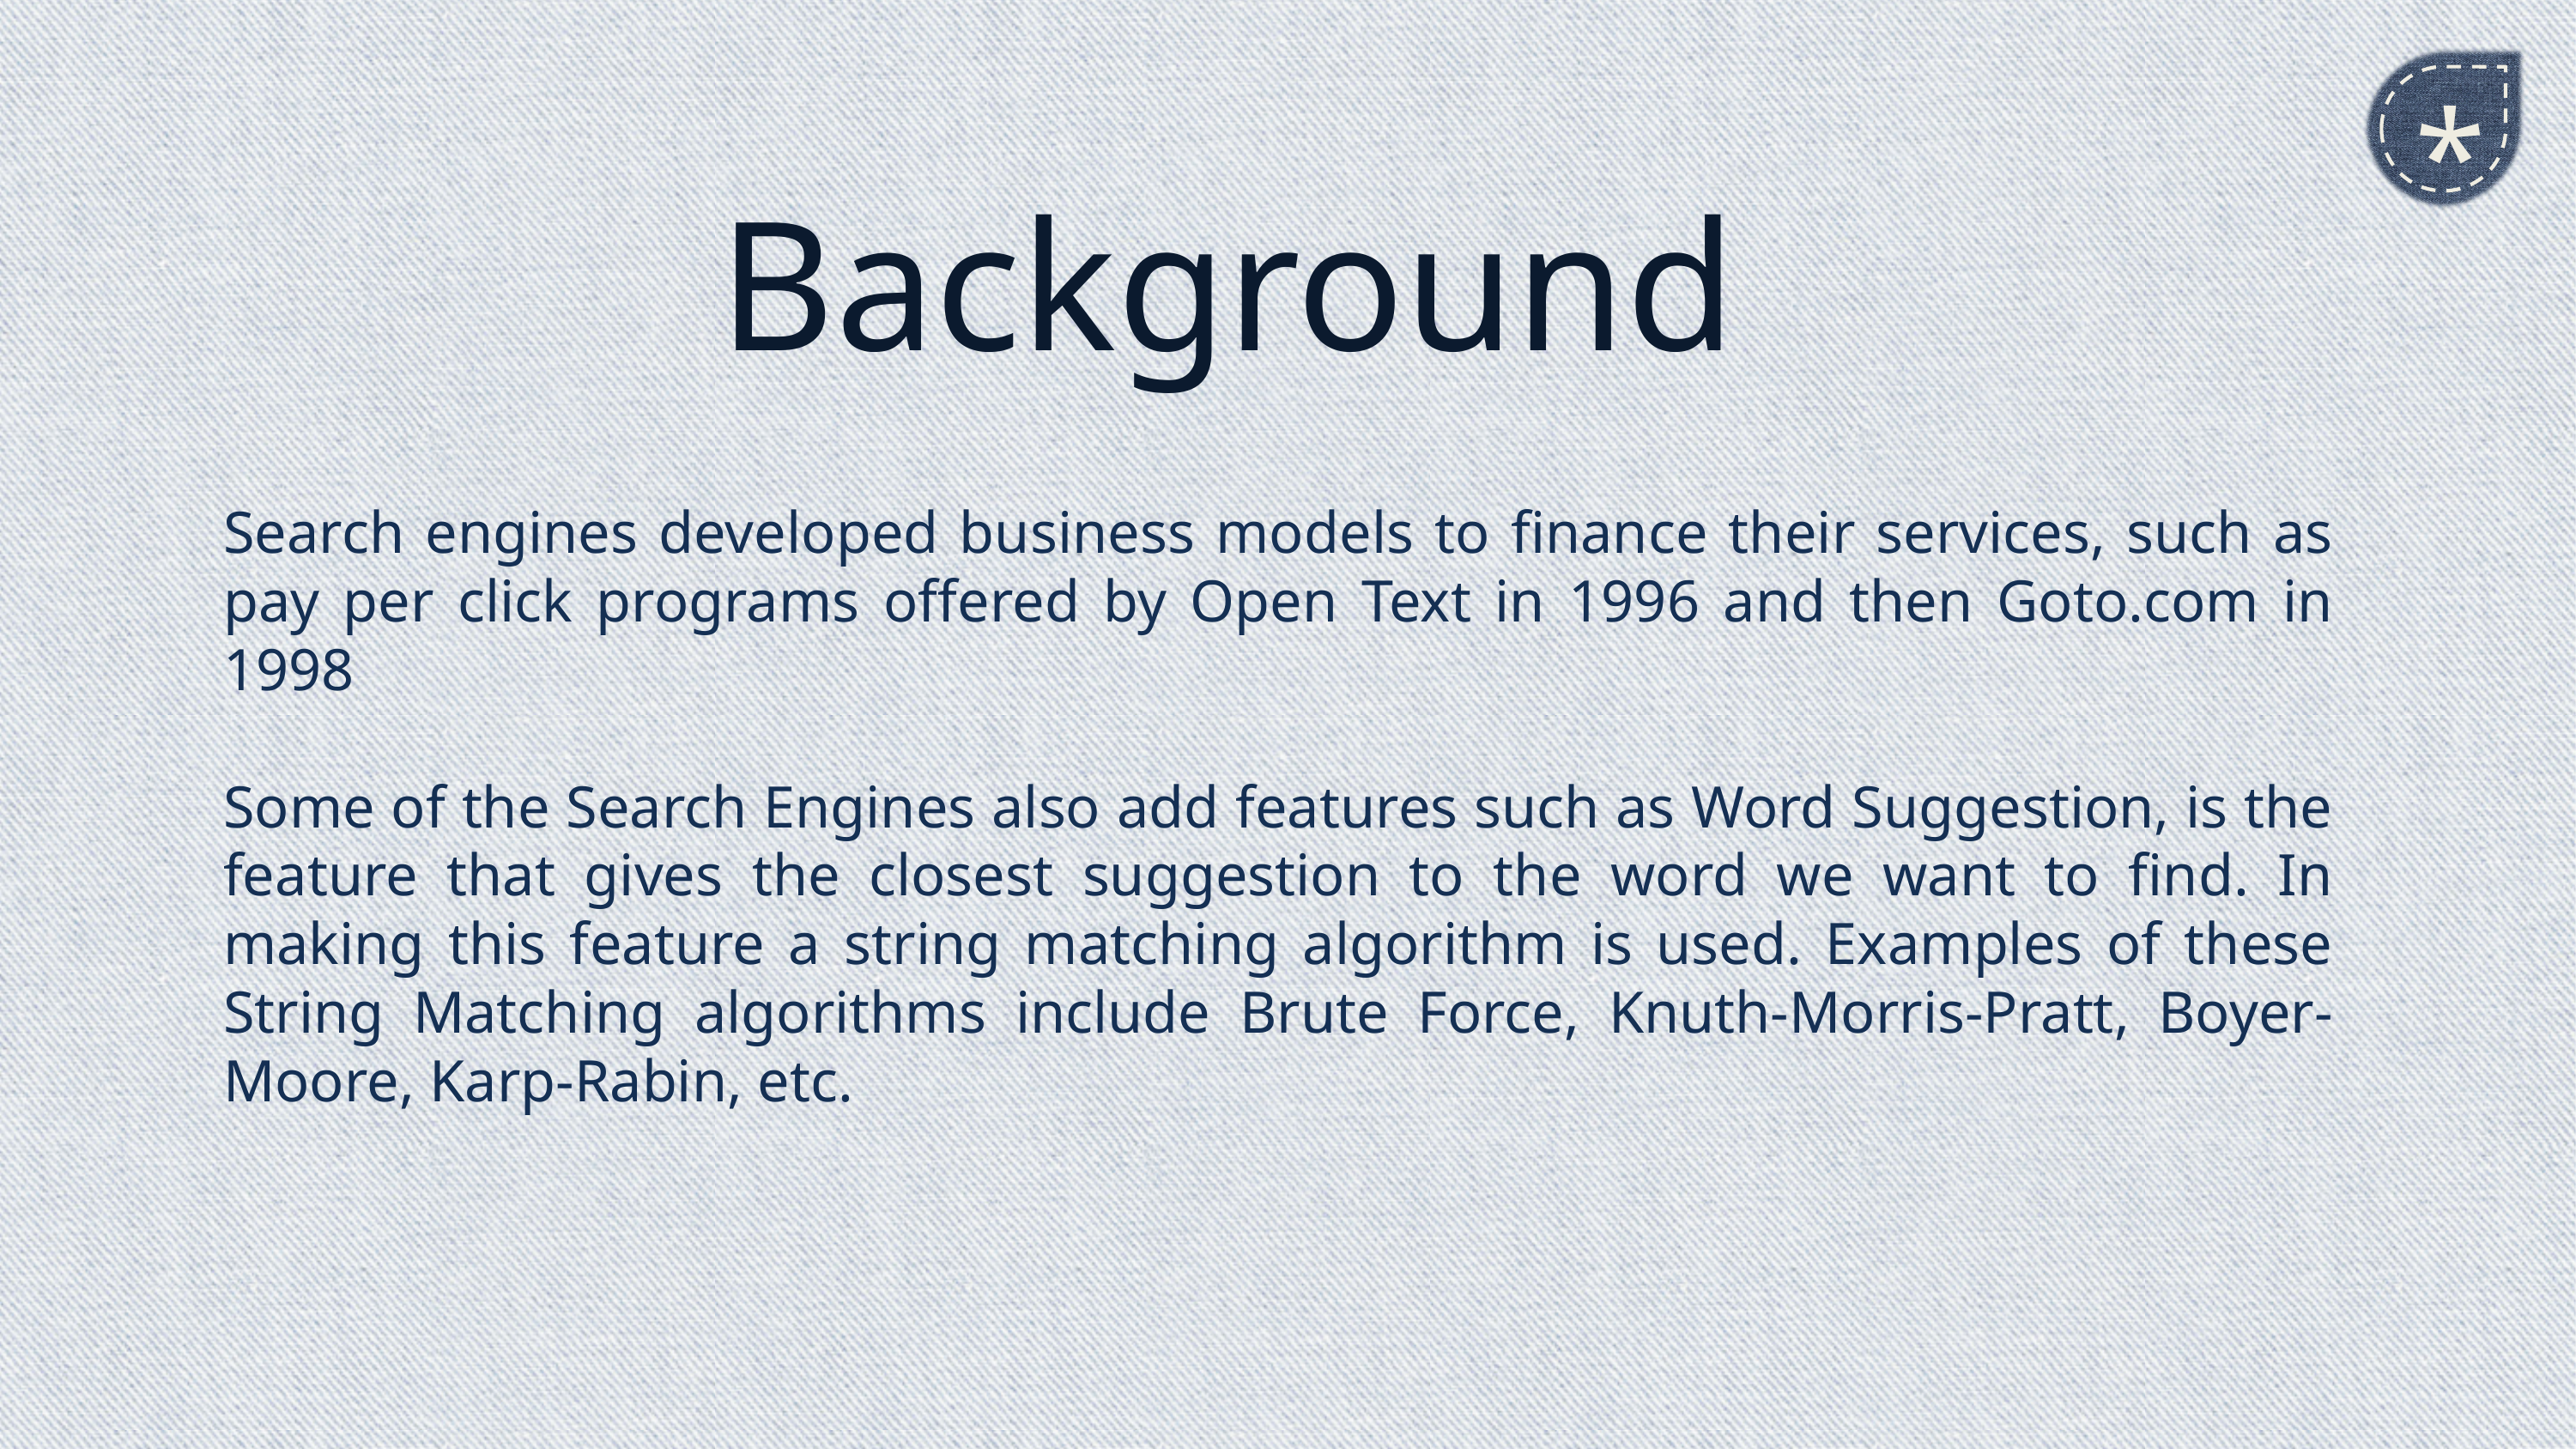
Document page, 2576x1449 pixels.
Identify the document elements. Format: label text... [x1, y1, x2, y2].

text_box Search engines developed business models to finance their services, such as pay per click programs offered by Open Text in 1996 and then Goto.com in 1998 Some of the Search Engines also add features such as Word Suggestion, is the feature that gives the closest suggestion to the word we want to find. In making this feature a string matching algorithm is used. Examples of these String Matching algorithms include Brute Force, Knuth-Morris-Pratt, Boyer-Moore, Karp-Rabin, etc. [210, 489, 2349, 1120]
list Background [309, 114, 2146, 444]
picture [0, 0, 2576, 1449]
slide_number * [2391, 114, 2500, 191]
